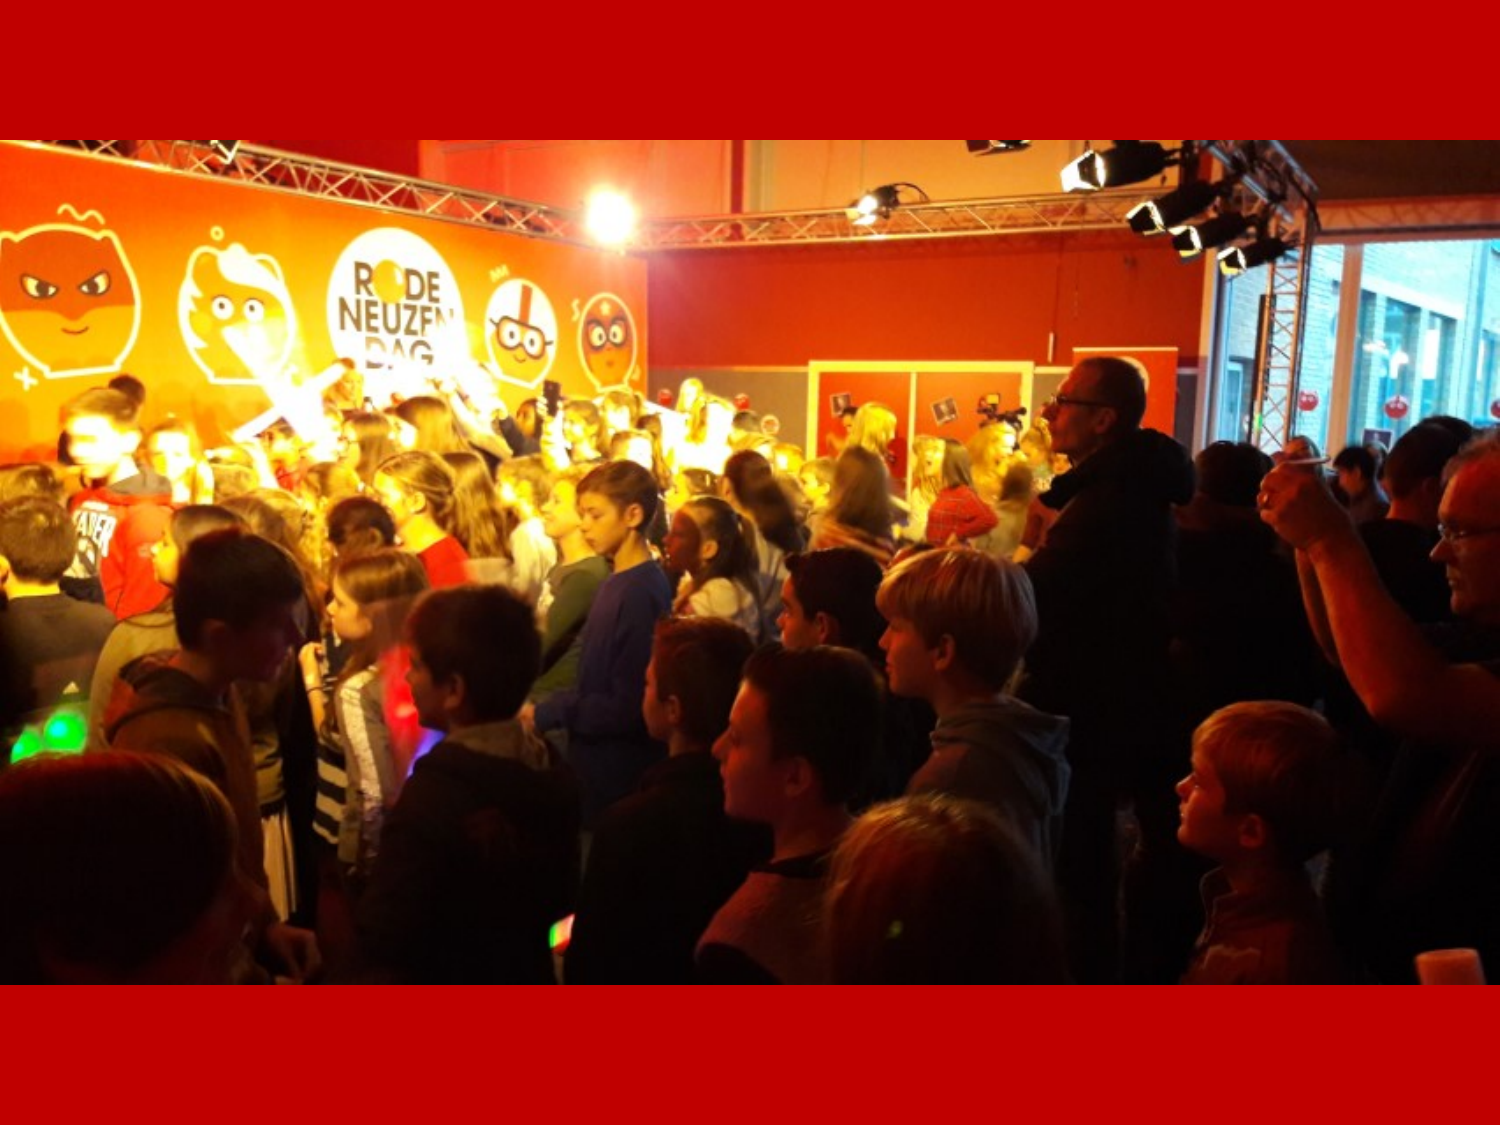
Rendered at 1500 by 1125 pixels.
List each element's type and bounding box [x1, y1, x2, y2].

picture [0, 140, 1500, 985]
